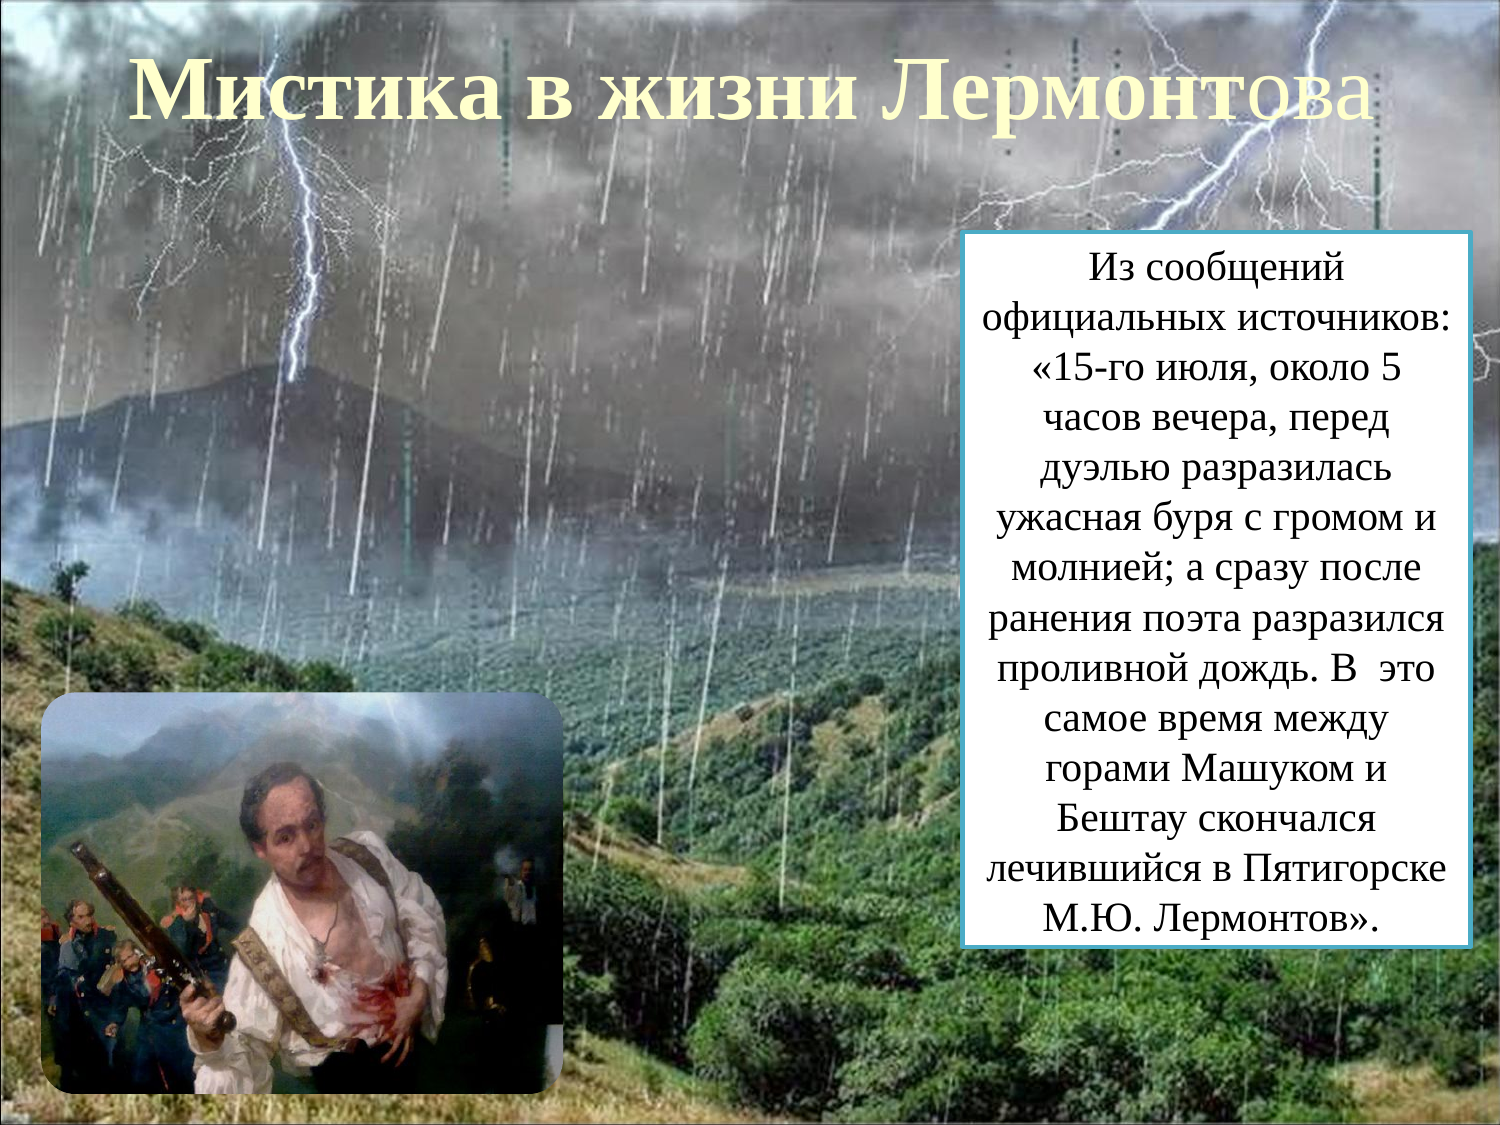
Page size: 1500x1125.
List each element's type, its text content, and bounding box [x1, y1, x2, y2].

picture [0, 0, 1500, 1125]
text_box Из сообщений официальных источников: «15-го июля, около 5 часов вечера, перед дуэлью разразилась ужасная буря с громом и молнией; а сразу после ранения поэта разразился проливной дождь. В это самое время между горами Машуком и Бештау скончался лечившийся в Пятигорске М.Ю. Лермонтов». [960, 230, 1473, 949]
title Мистика в жизни Лермонтова [76, 0, 1428, 167]
